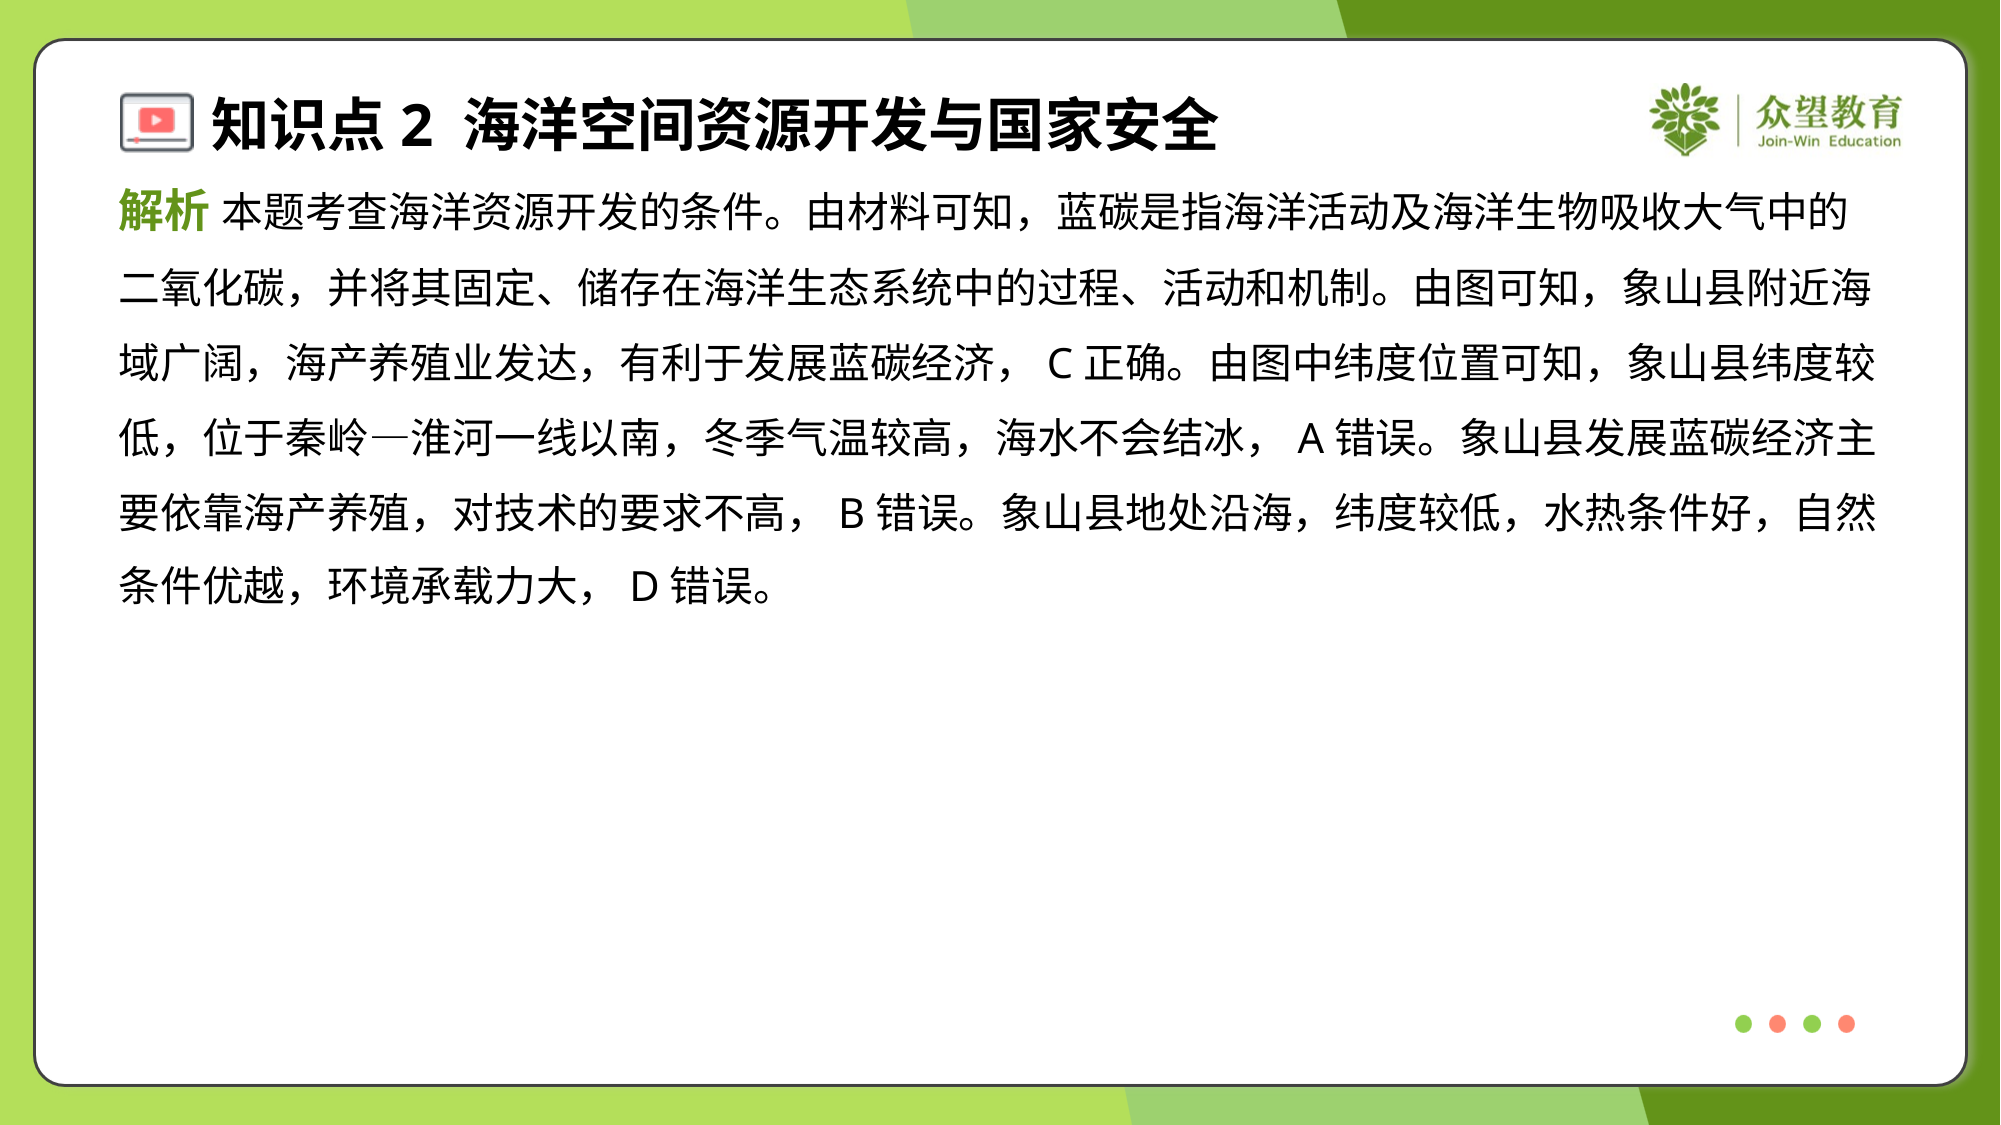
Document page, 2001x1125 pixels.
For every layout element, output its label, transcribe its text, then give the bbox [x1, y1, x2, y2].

text_box 解析 本题考查海洋资源开发的条件。由材料可知，蓝碳是指海洋活动及海洋生物吸收大气中的 二氧化碳，并将其固定、储存在海洋生态系统中的过程、活动和机制。由图可知，象山县附近海 域广阔，海产养殖业发达，有利于发展蓝碳经济，C正确。由图中纬度位置可知，象山县纬度较 低，位于秦岭—淮河一线以南，冬季气温较高，海水不会结冰，A错误。象山县发展蓝碳经济主 要依靠海产养殖，对技术的要求不高，B错误。象山县地处沿海，纬度较低，水热条件好，自然 条件优越，环境承载力大，D错误。 [118, 159, 1883, 602]
picture [0, 0, 2000, 1125]
